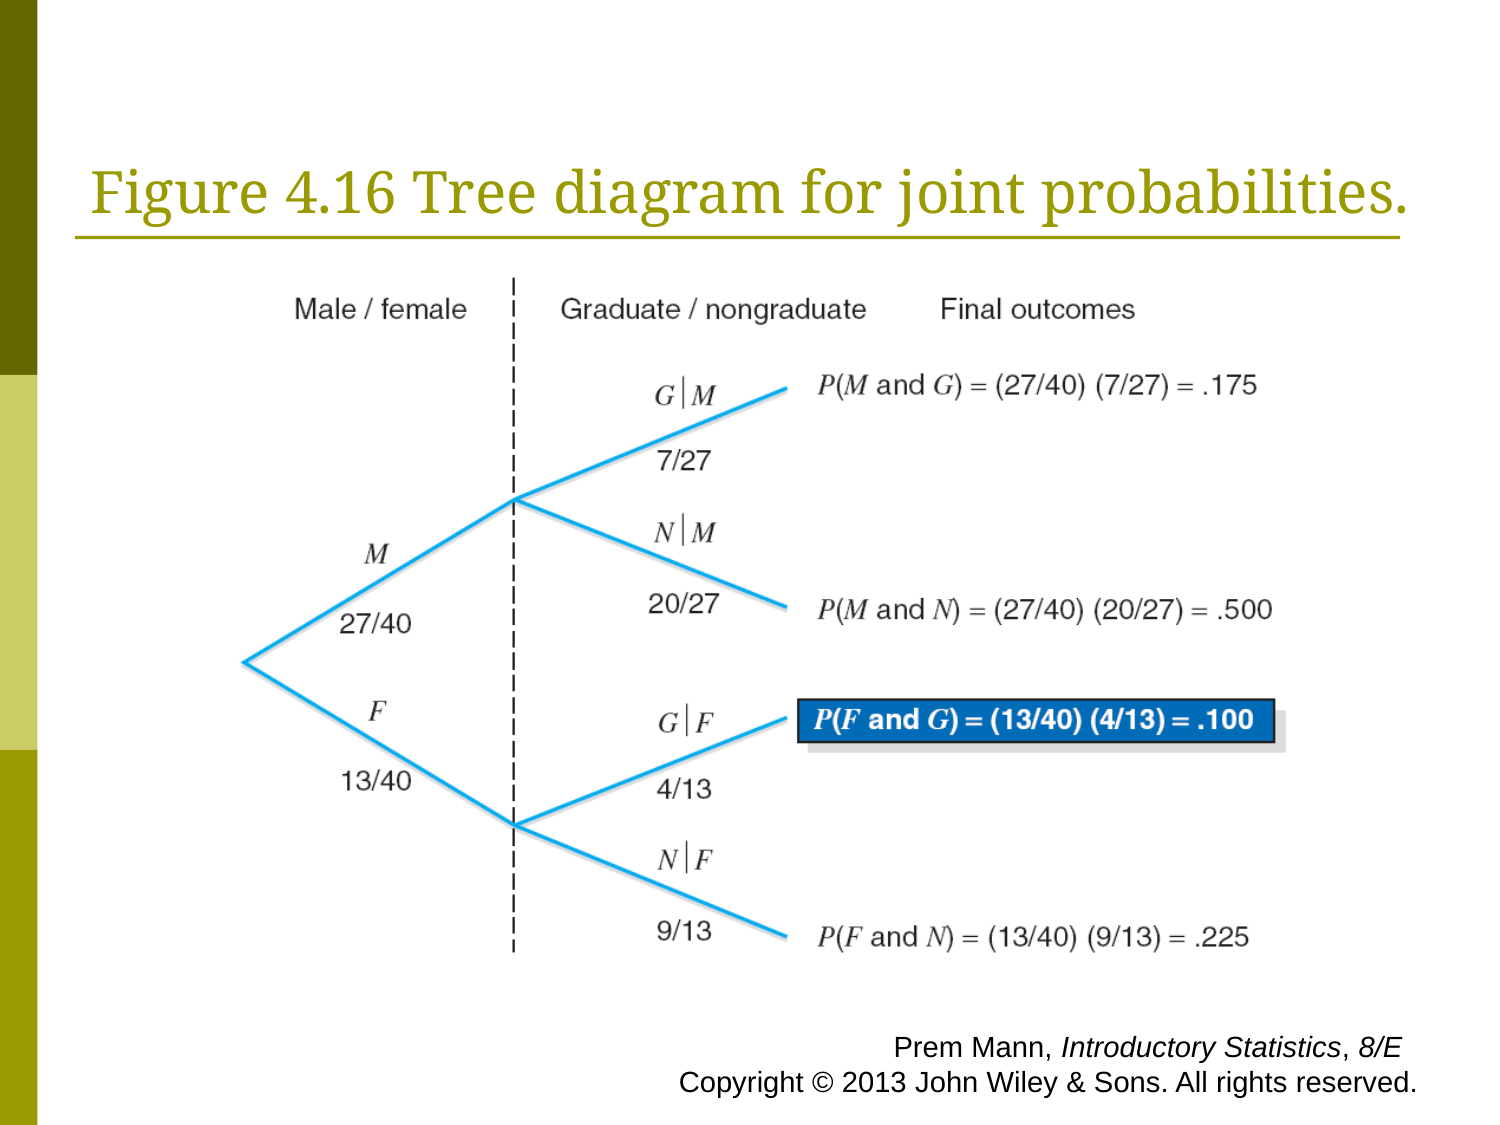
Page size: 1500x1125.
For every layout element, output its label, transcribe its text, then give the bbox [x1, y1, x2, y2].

text_box Prem Mann, Introductory Statistics, 8/E Copyright © 2013 John Wiley & Sons. All rights reserved. [664, 1020, 1449, 1106]
picture [215, 273, 1326, 988]
title Figure 4.16 Tree diagram for joint probabilities. [75, 45, 1425, 233]
